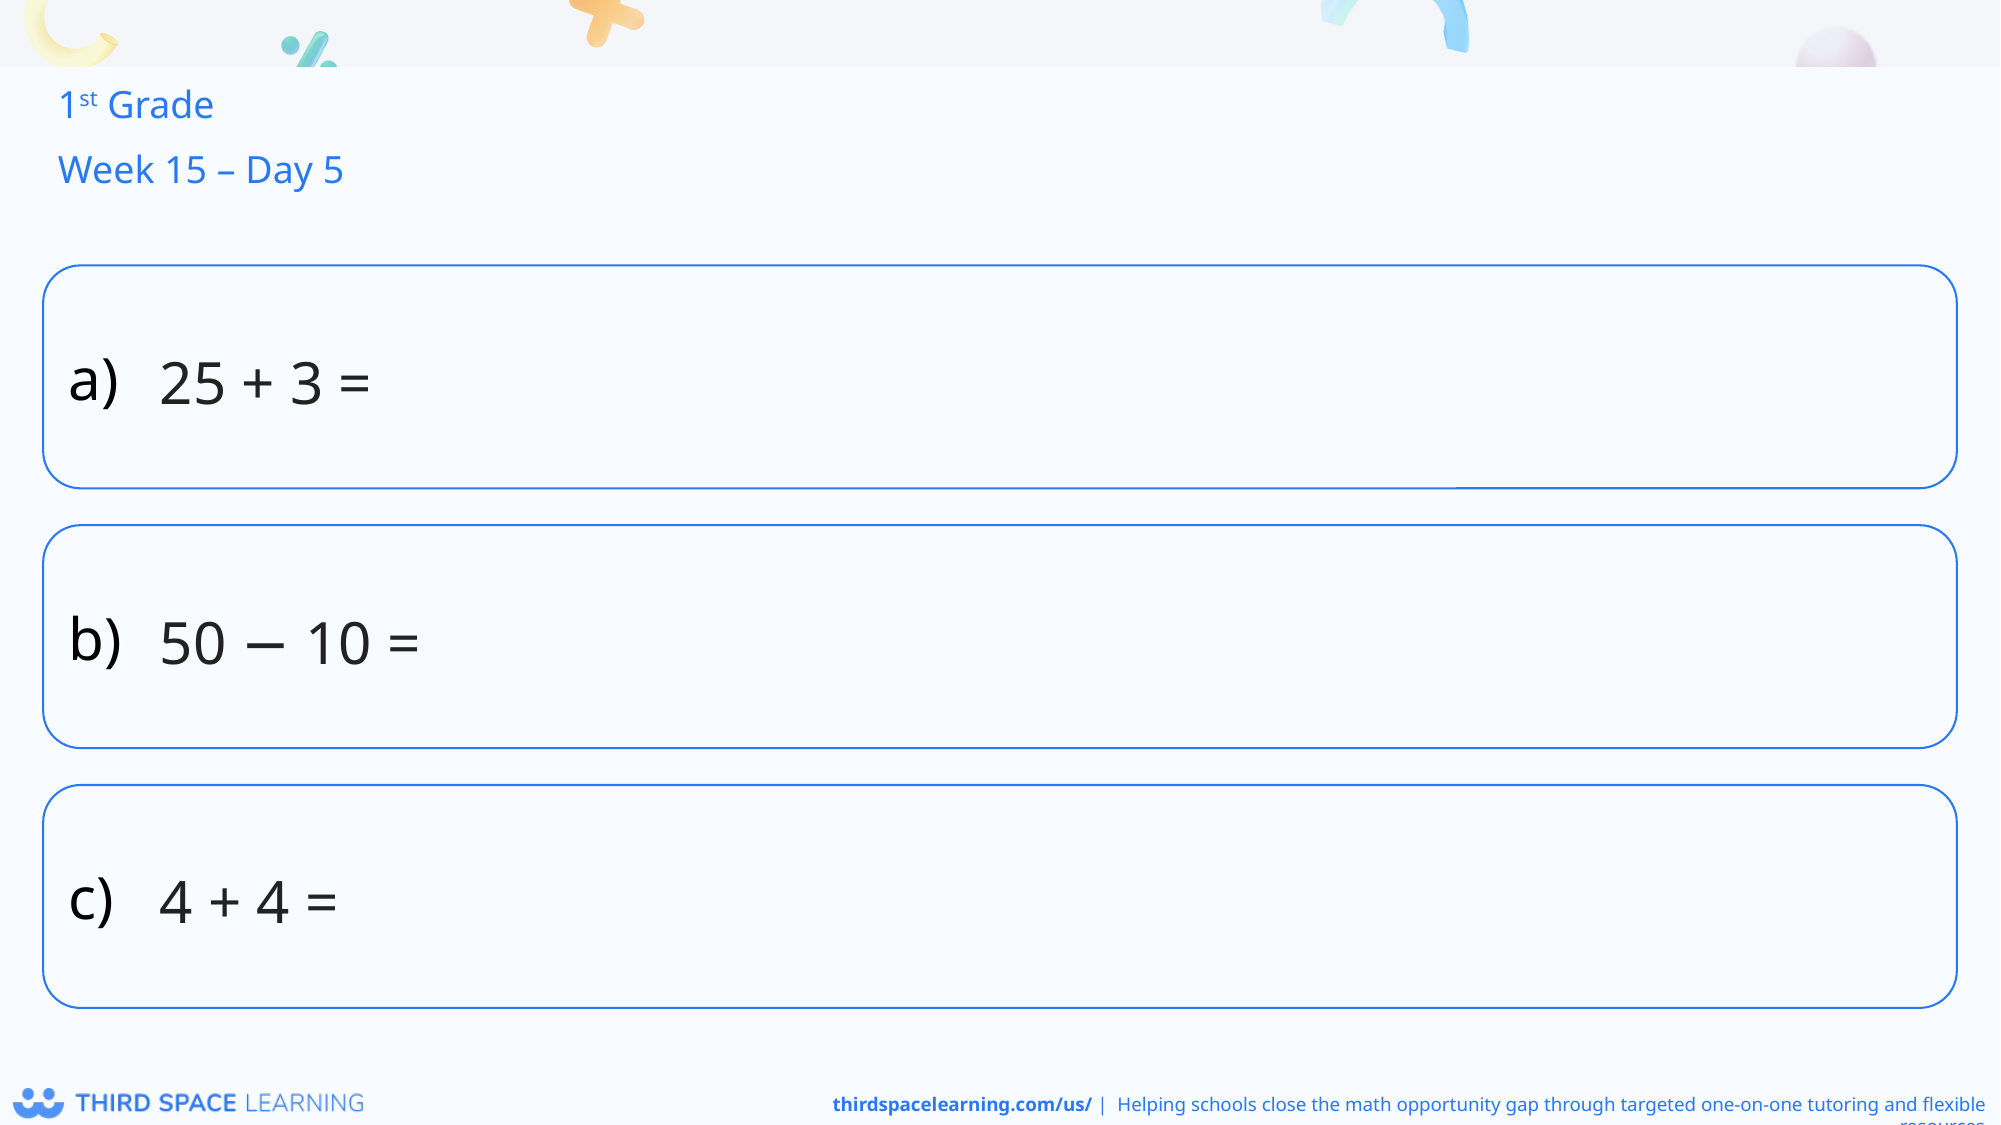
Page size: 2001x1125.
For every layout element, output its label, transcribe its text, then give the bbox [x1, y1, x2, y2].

list 25 + 3 = [144, 288, 1922, 474]
text_box 1st Grade Week 15 – Day 5 [43, 73, 509, 212]
picture [0, 0, 2000, 67]
list 4 + 4 = [144, 807, 1922, 994]
picture [13, 1088, 365, 1119]
list 50 − 10 = [144, 548, 1922, 734]
